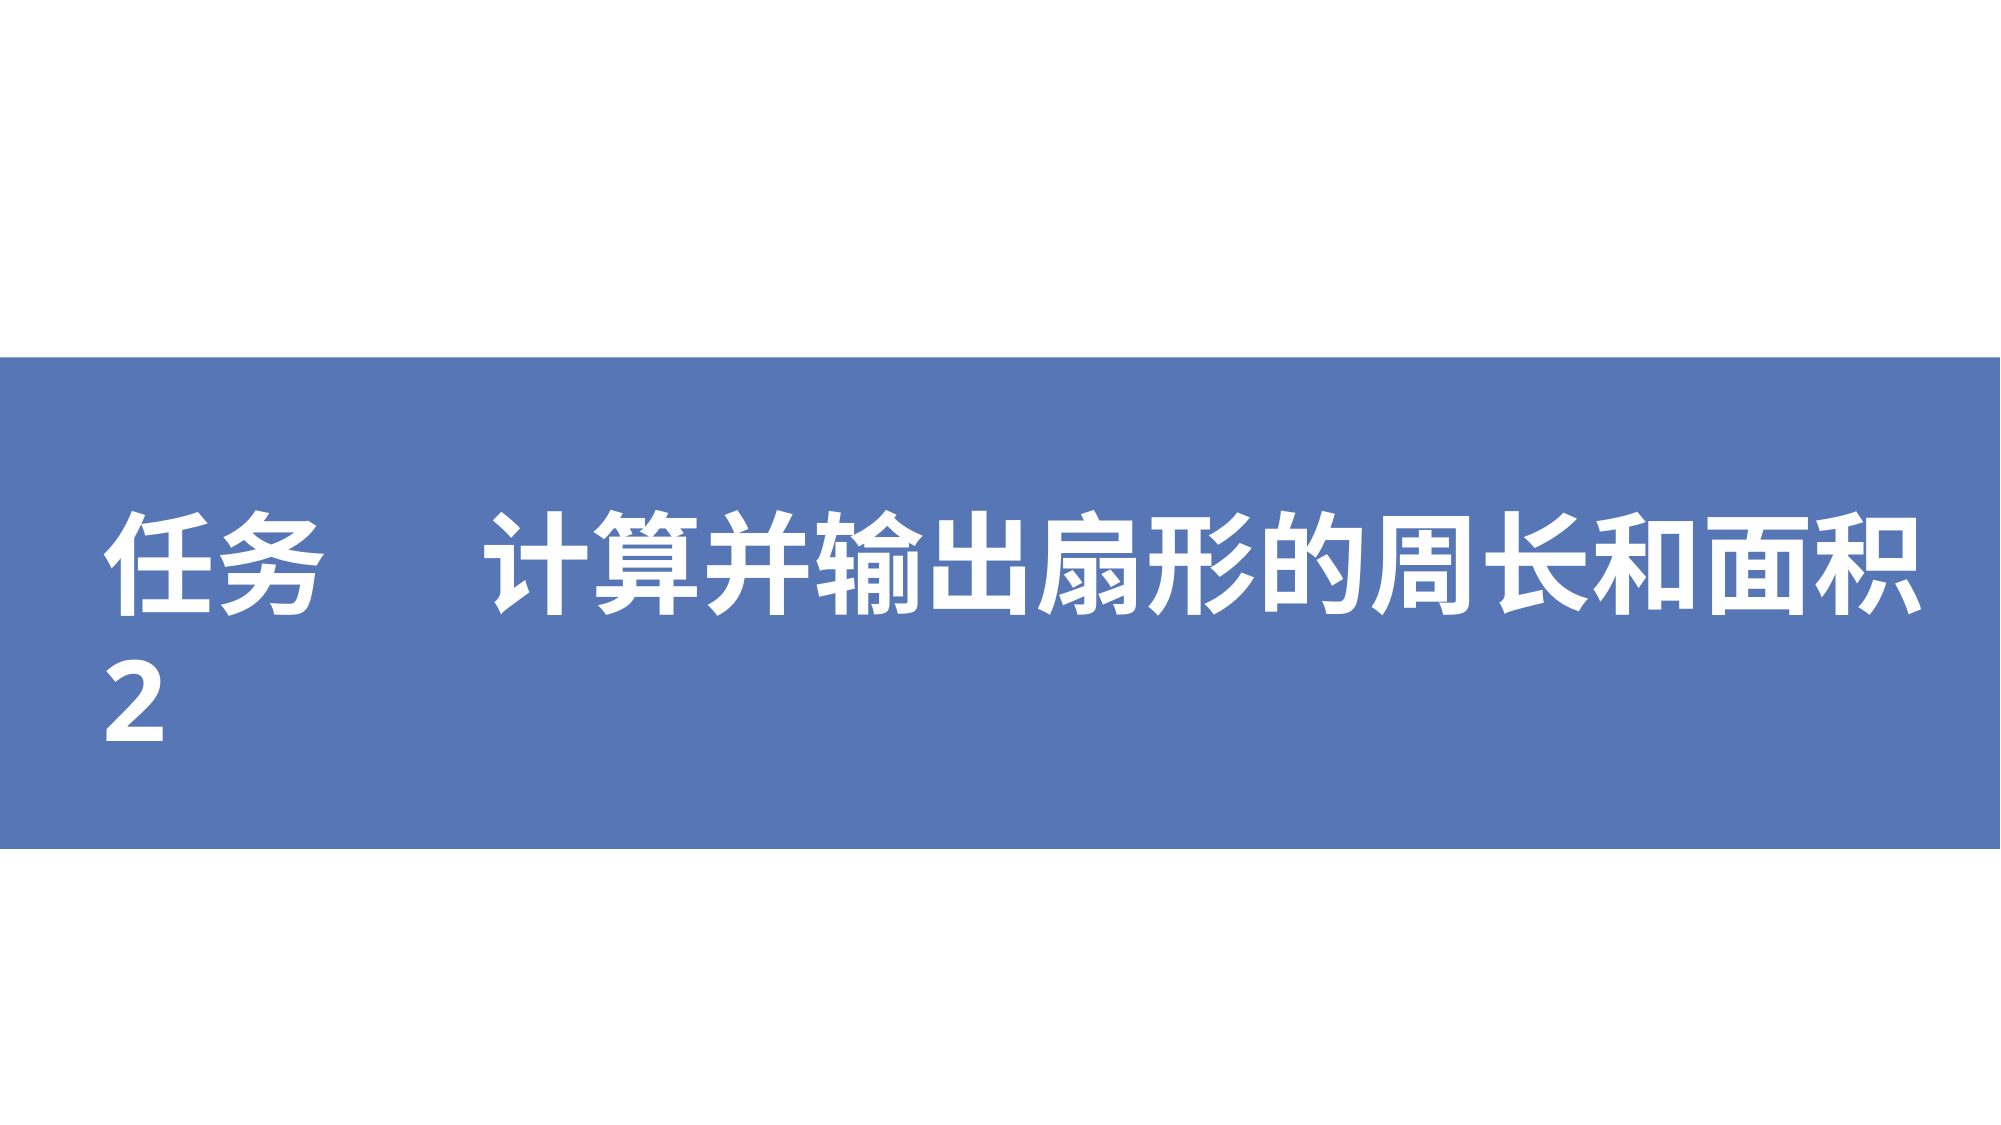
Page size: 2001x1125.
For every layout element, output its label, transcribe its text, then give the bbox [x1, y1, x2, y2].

text_box 任务2 [87, 486, 433, 772]
text_box [0, 356, 2000, 850]
text_box 计算并输出扇形的周长和面积 [465, 486, 1968, 635]
